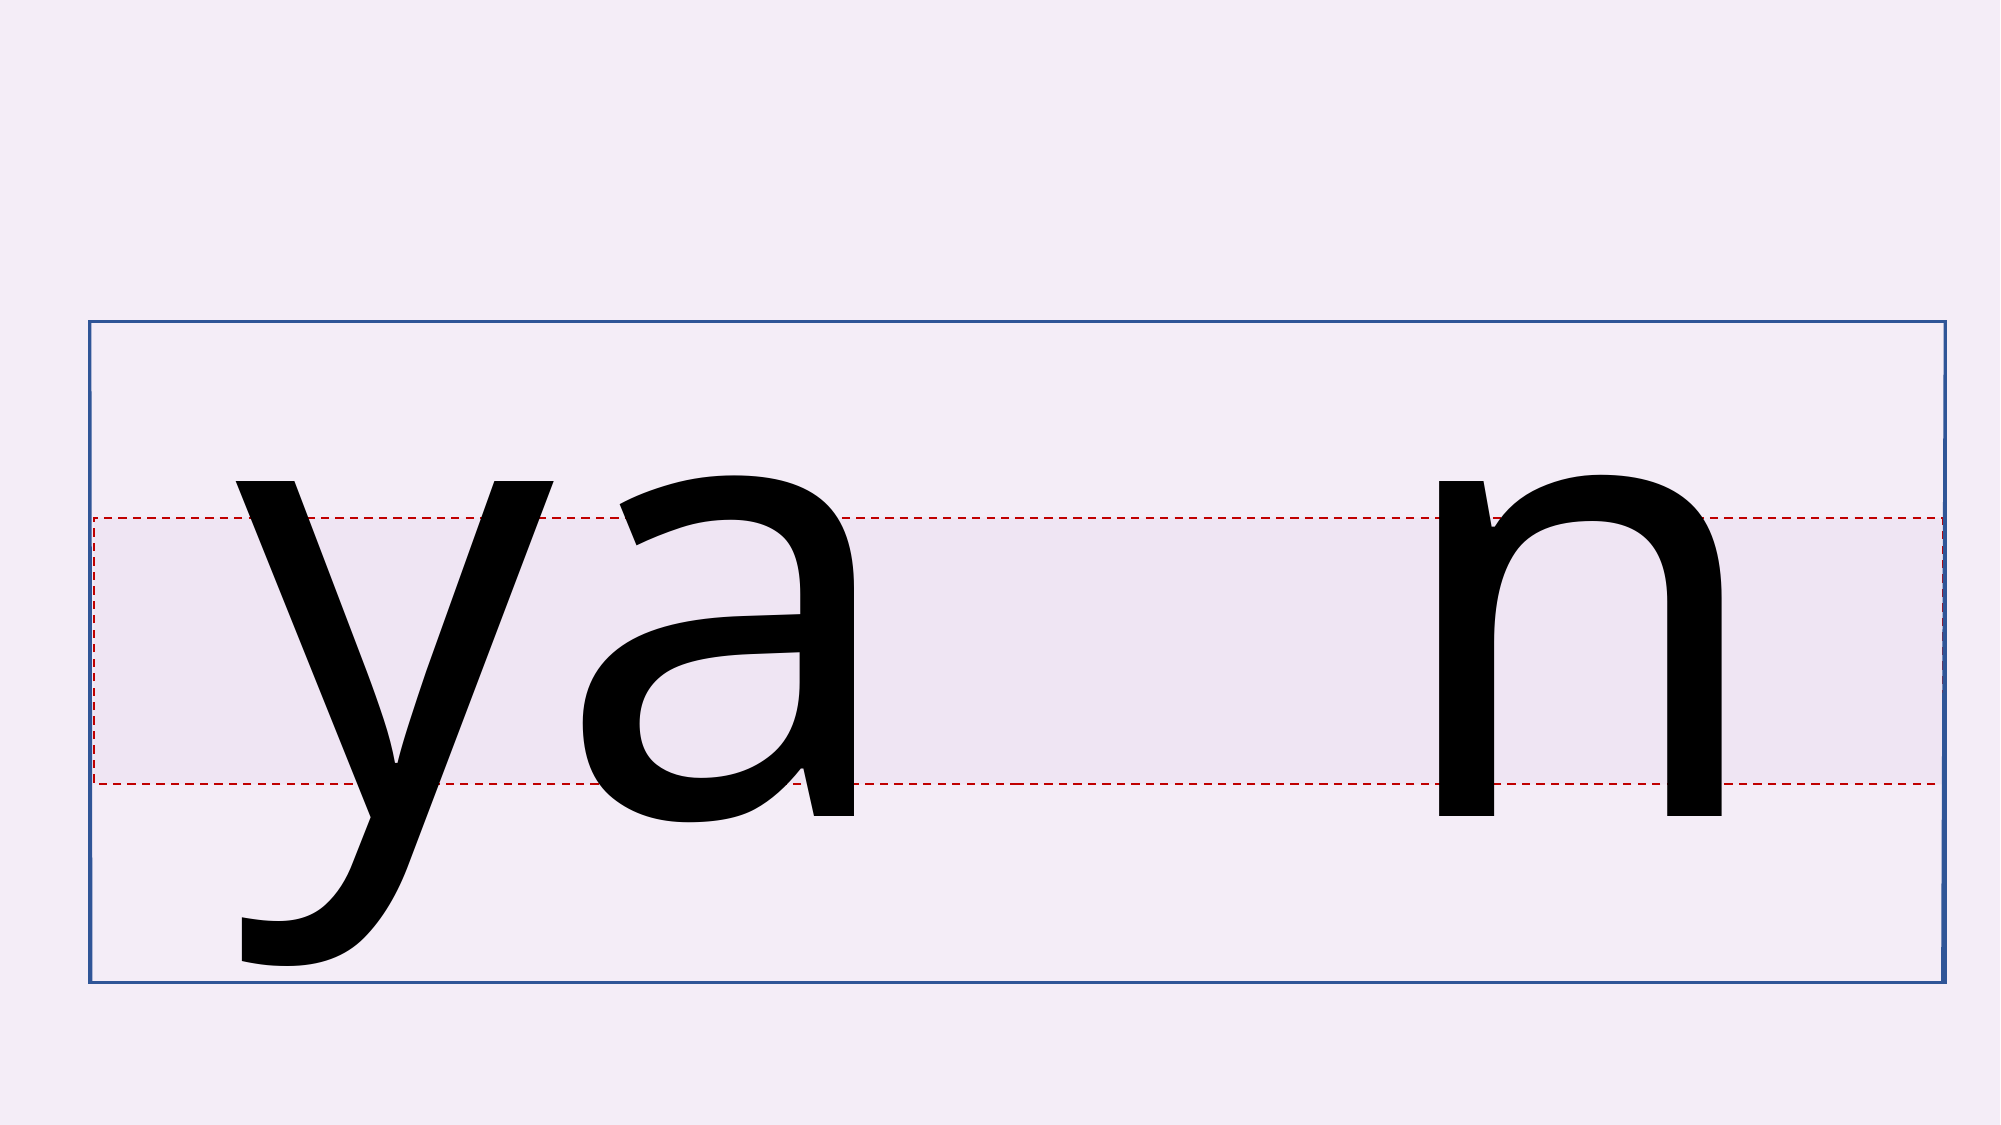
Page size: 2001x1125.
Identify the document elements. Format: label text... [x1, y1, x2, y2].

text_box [89, 321, 1946, 983]
subtitle ya [58, 269, 1371, 1048]
text_box n [1371, 269, 2000, 1093]
